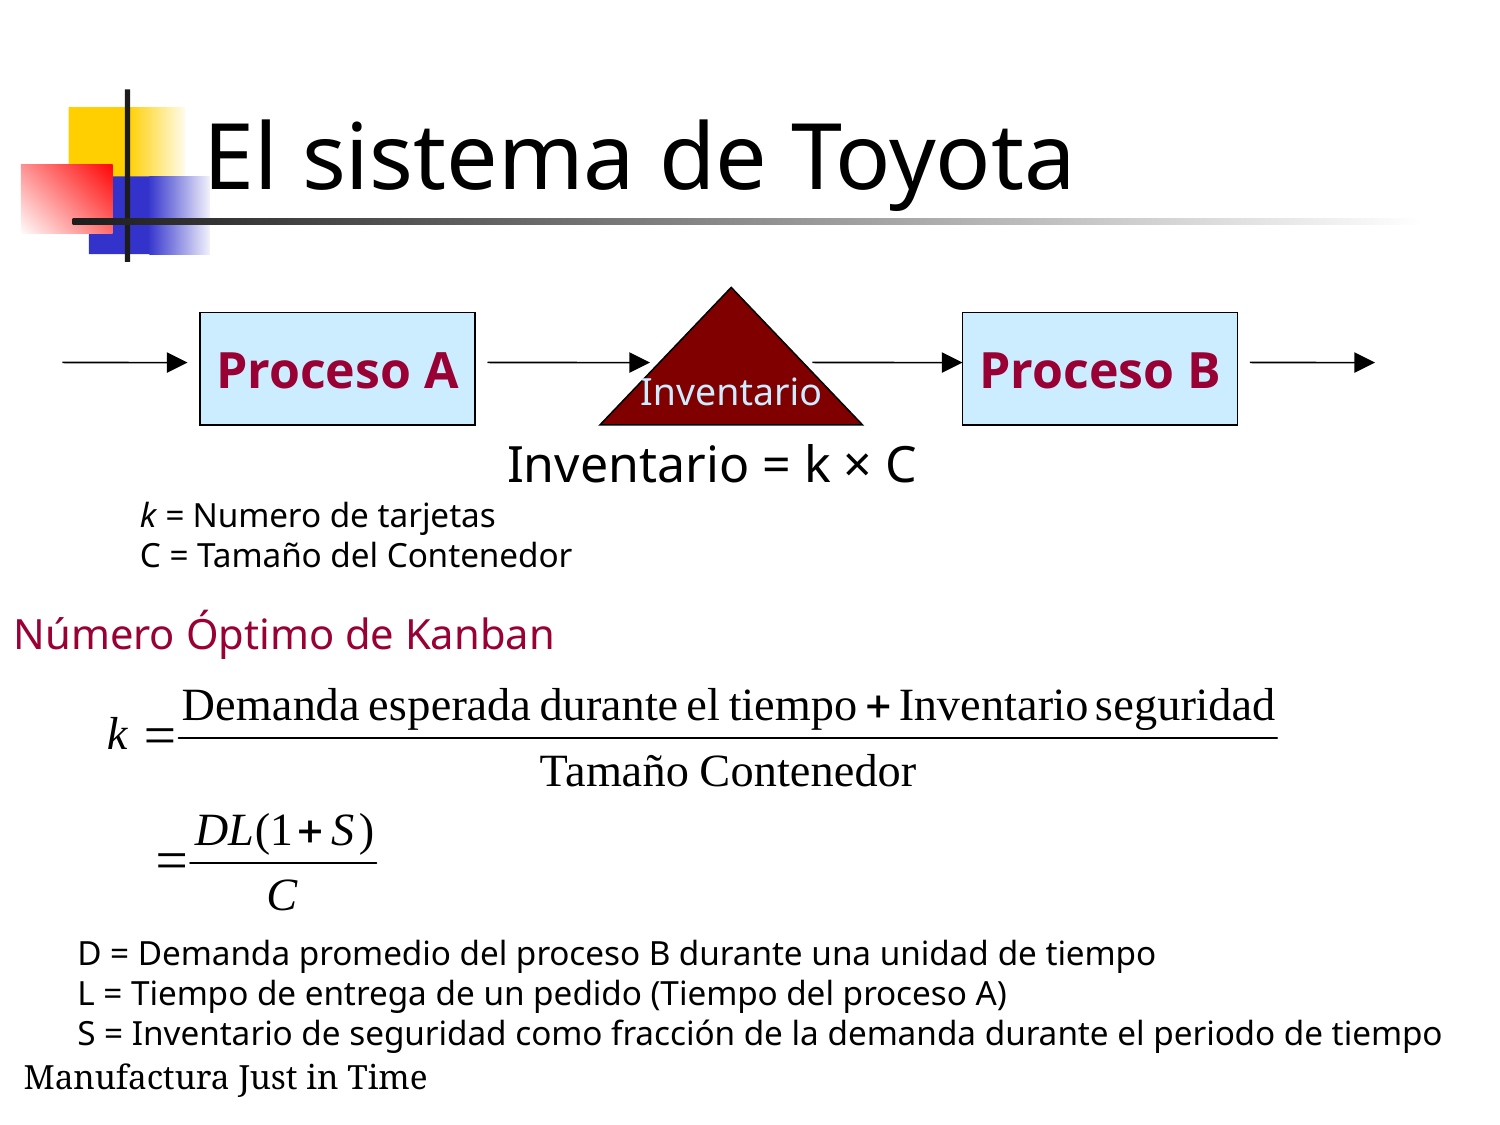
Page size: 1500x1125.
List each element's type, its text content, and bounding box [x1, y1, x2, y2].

text_box [62, 352, 188, 373]
text_box [487, 352, 650, 373]
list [99, 674, 1288, 922]
text_box [1249, 352, 1375, 373]
text_box Inventario [600, 287, 862, 424]
text_box [812, 352, 963, 373]
text_box Proceso B [962, 312, 1238, 425]
title El sistema de Toyota [188, 27, 1468, 216]
text_box Número Óptimo de Kanban [0, 600, 570, 665]
text_box k = Numero de tarjetas C = Tamaño del Contenedor [124, 487, 1338, 582]
text_box D = Demanda promedio del proceso B durante una unidad de tiempo L = Tiempo de entrega de un pedido (Tiempo del proceso A) S = Inventario de seguridad como fracción de la demanda durante el periodo de tiempo [62, 924, 1463, 1060]
text_box [112, 1060, 425, 1100]
text_box Inventario = k × C [492, 424, 932, 500]
text_box Proceso A [200, 312, 475, 425]
